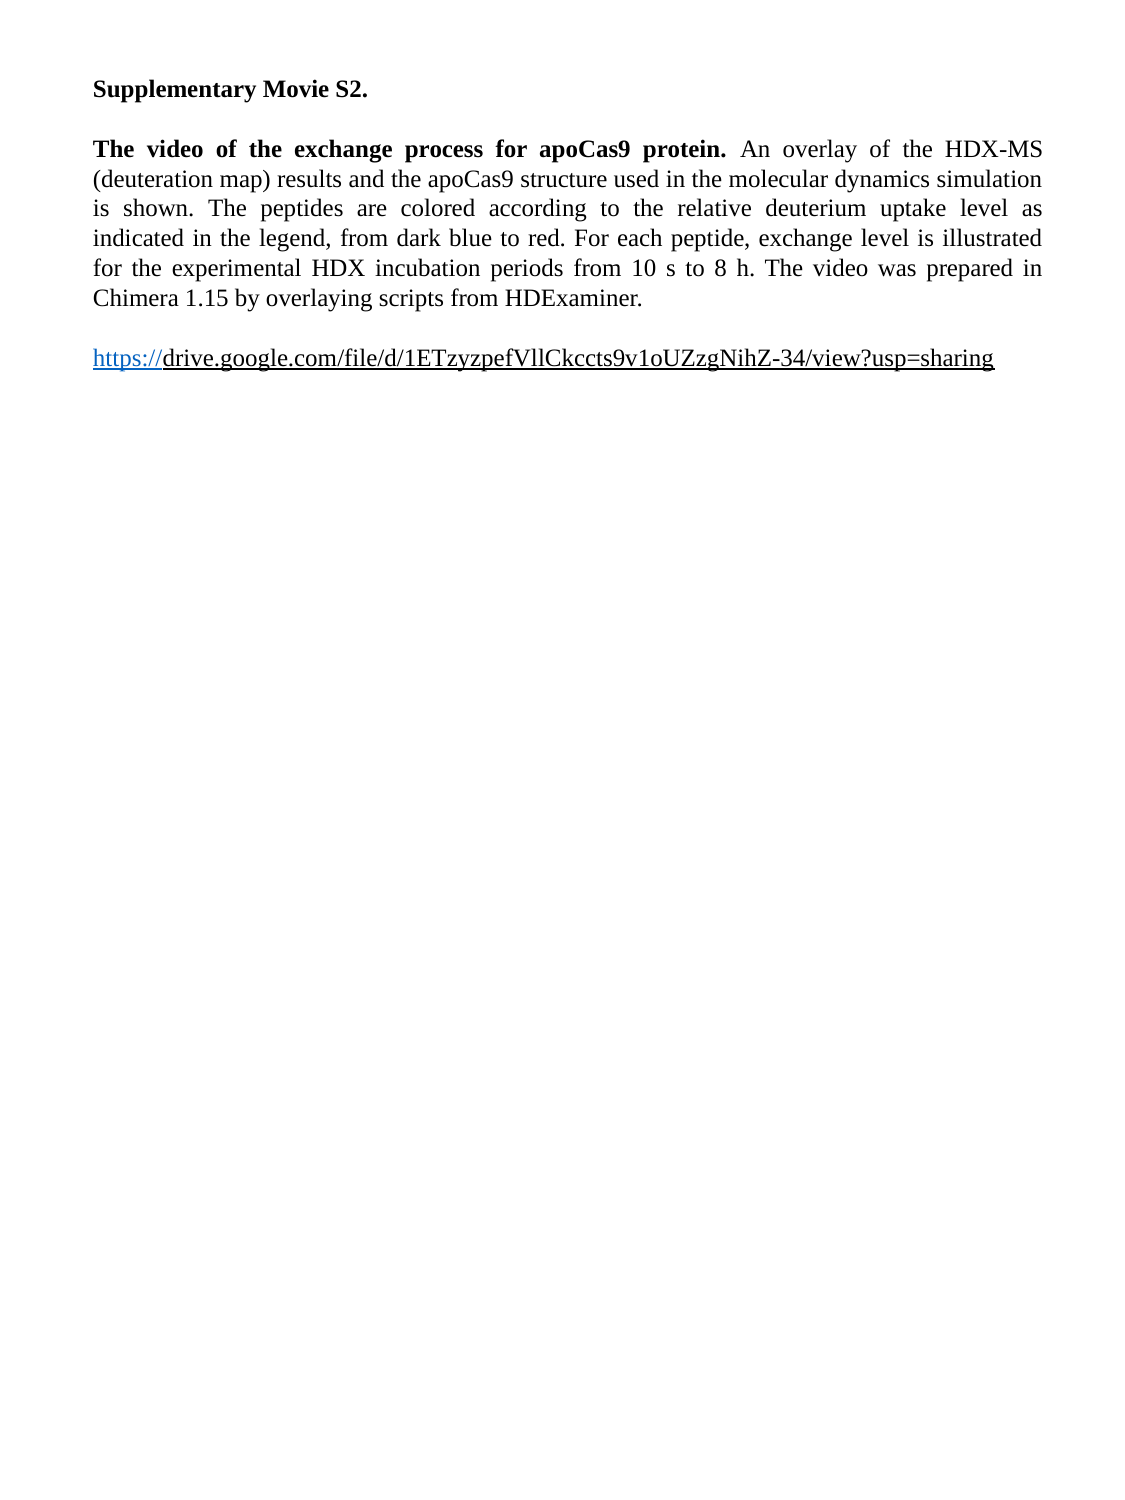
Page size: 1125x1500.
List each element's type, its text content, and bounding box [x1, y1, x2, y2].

text_box Supplementary Movie S2. The video of the exchange process for apoCas9 protein. An overlay of the HDX-MS (deuteration map) results and the apoCas9 structure used in the molecular dynamics simulation is shown. The peptides are colored according to the relative deuterium uptake level as indicated in the legend, from dark blue to red. For each peptide, exchange level is illustrated for the experimental HDX incubation periods from 10 s to 8 h. The video was prepared in Chimera 1.15 by overlaying scripts from HDExaminer. https://drive.google.com/file/d/1ETzyzpefVllCkccts9v1oUZzgNihZ-34/view?usp=sharing [78, 64, 1059, 379]
